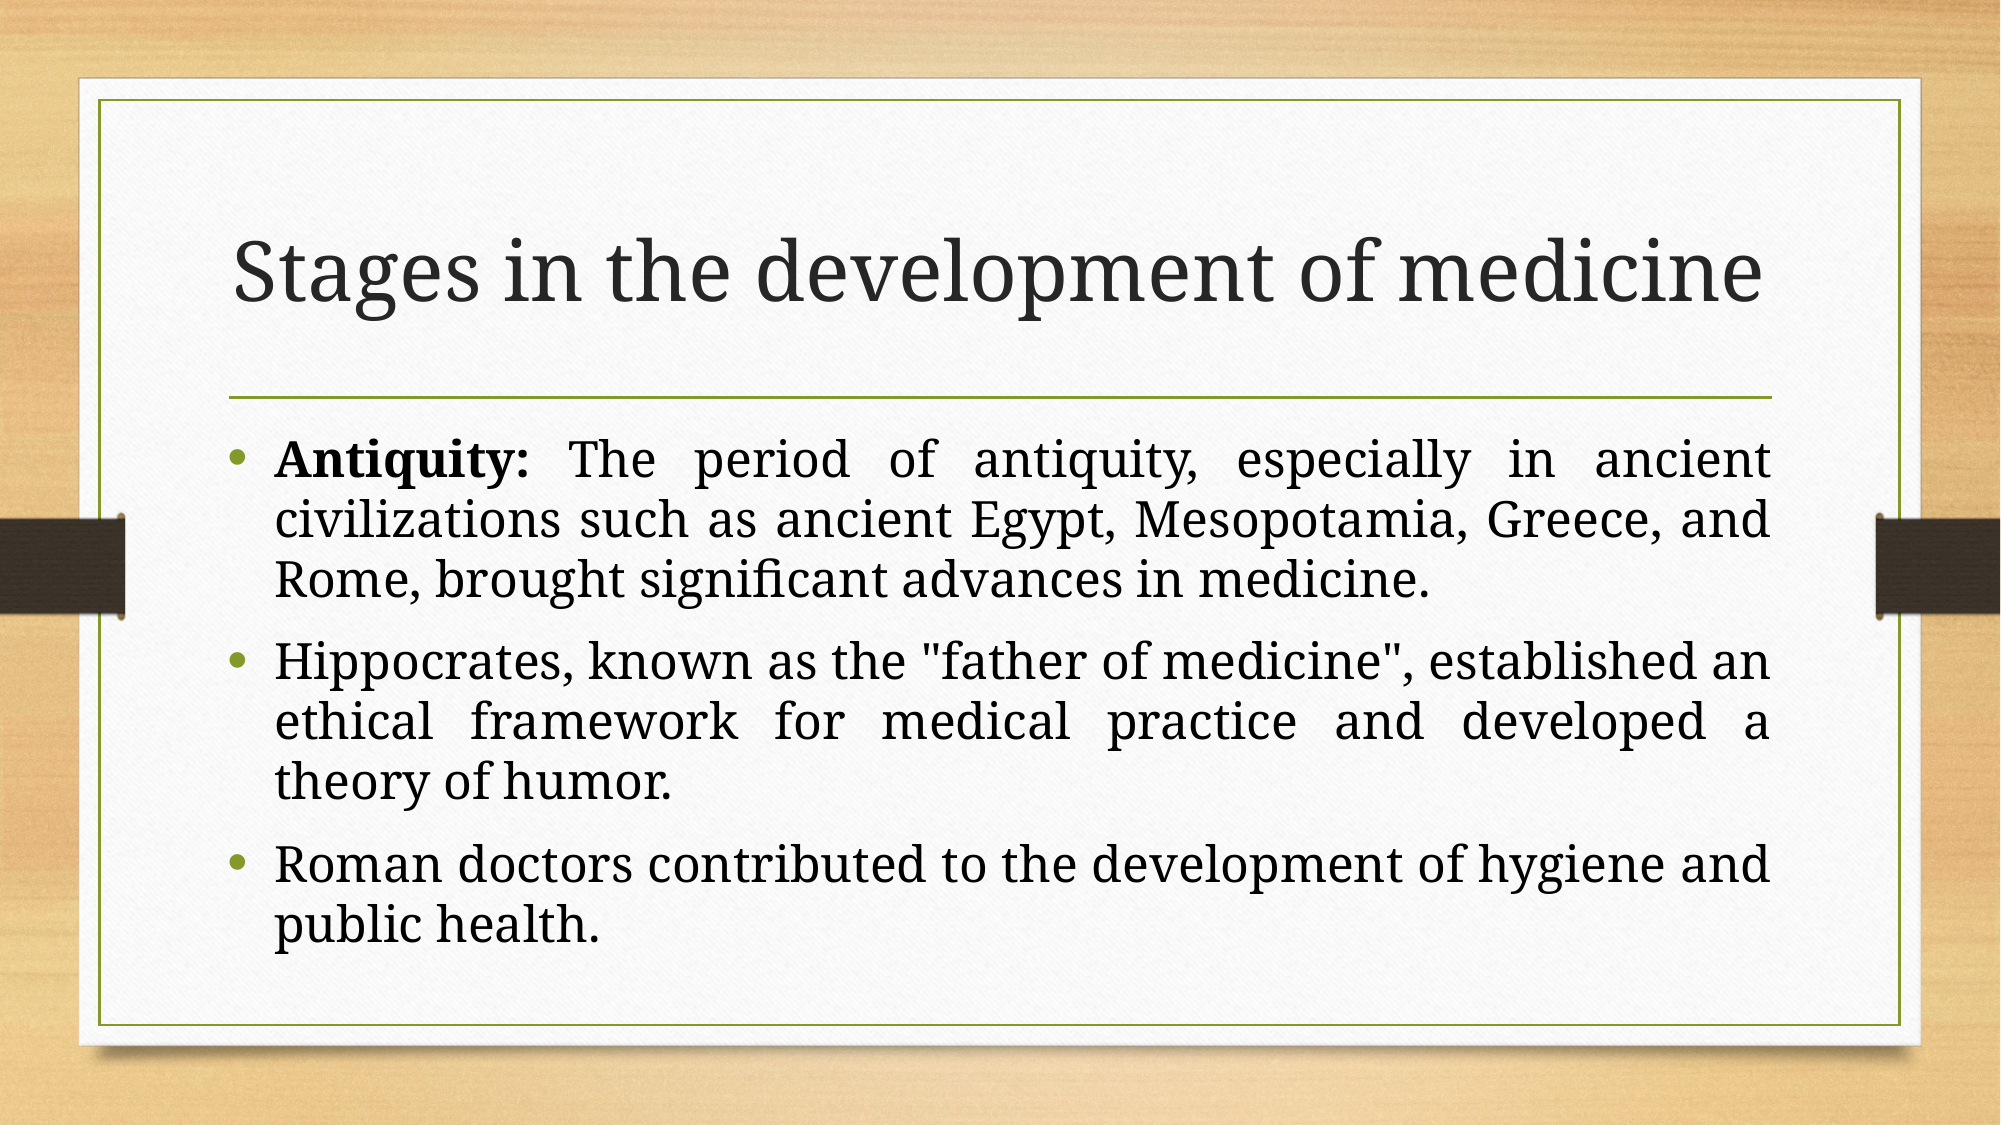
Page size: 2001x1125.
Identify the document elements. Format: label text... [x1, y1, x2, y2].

title Stages in the development of medicine [212, 161, 1788, 375]
list Antiquity: The period of antiquity, especially in ancient civilizations such as ancient Egypt, Mesopotamia, Greece, and Rome, brought significant advances in medicine. Hippocrates, known as the "father of medicine", established an ethical framework for medical practice and developed a theory of humor. Roman doctors contributed to the development of hygiene and public health. [212, 419, 1788, 964]
picture [0, 0, 2001, 1125]
